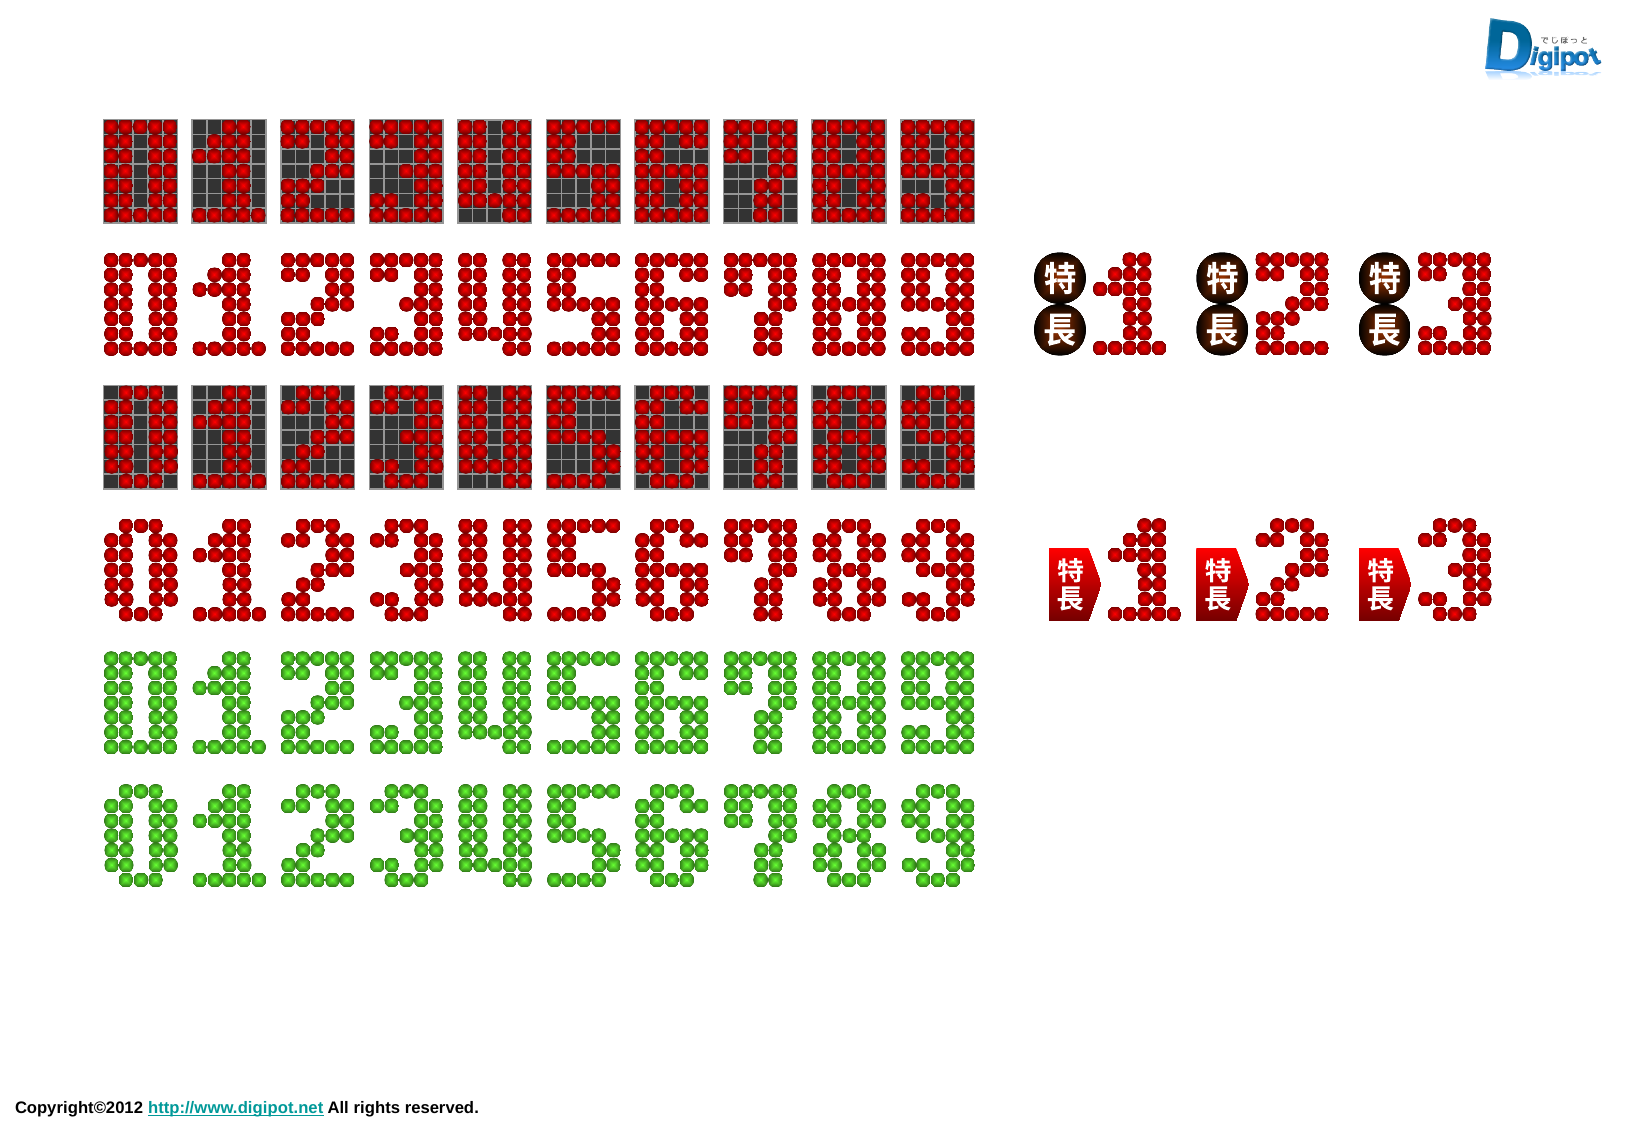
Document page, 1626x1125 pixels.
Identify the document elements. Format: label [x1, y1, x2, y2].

text_box [1092, 252, 1167, 356]
text_box [280, 651, 355, 755]
text_box [901, 518, 975, 622]
text_box [723, 385, 798, 489]
text_box [1107, 518, 1182, 622]
text_box [1417, 252, 1492, 356]
text_box [546, 119, 621, 223]
text_box [547, 784, 621, 888]
text_box [192, 518, 267, 622]
text_box [1034, 252, 1086, 356]
text_box [1196, 547, 1249, 622]
picture [1485, 18, 1602, 82]
text_box [369, 119, 443, 223]
text_box [900, 119, 975, 223]
text_box [635, 385, 709, 489]
text_box [457, 651, 532, 755]
text_box [1417, 518, 1492, 622]
text_box [458, 518, 532, 622]
text_box [634, 252, 709, 356]
text_box [723, 252, 798, 356]
text_box [723, 784, 798, 888]
text_box [812, 385, 887, 489]
text_box [369, 518, 444, 622]
text_box [546, 252, 621, 356]
text_box [192, 651, 266, 755]
text_box [812, 784, 887, 888]
text_box [369, 784, 444, 888]
text_box [634, 651, 709, 755]
text_box [104, 385, 178, 489]
text_box [547, 518, 621, 622]
text_box [280, 119, 354, 223]
text_box [1255, 252, 1329, 356]
text_box [901, 385, 975, 489]
text_box [280, 784, 355, 888]
text_box [192, 252, 266, 356]
text_box [1358, 547, 1412, 622]
text_box [901, 784, 975, 888]
text_box [812, 252, 886, 356]
text_box [812, 518, 887, 622]
text_box [547, 385, 621, 489]
text_box [369, 385, 444, 489]
text_box [546, 651, 621, 755]
text_box [280, 518, 355, 622]
text_box [104, 784, 178, 888]
text_box [103, 252, 178, 356]
text_box [723, 518, 798, 622]
text_box [103, 651, 178, 755]
text_box [192, 119, 266, 223]
text_box [104, 518, 178, 622]
text_box [192, 784, 267, 888]
text_box [369, 252, 444, 356]
text_box [1196, 252, 1249, 356]
text_box [192, 385, 267, 489]
text_box [1255, 518, 1329, 622]
text_box [811, 119, 886, 223]
text_box [457, 252, 532, 356]
text_box [900, 651, 975, 755]
text_box [458, 784, 532, 888]
text_box [1358, 252, 1411, 356]
text_box [635, 784, 709, 888]
text_box [812, 651, 886, 755]
text_box [723, 651, 798, 755]
text_box [458, 385, 532, 489]
text_box [635, 518, 709, 622]
text_box [457, 119, 532, 223]
text_box [280, 252, 355, 356]
text_box [900, 252, 975, 356]
text_box [280, 385, 355, 489]
text_box [634, 119, 709, 223]
text_box [369, 651, 444, 755]
text_box [1048, 547, 1102, 622]
text_box [723, 119, 797, 223]
text_box [103, 119, 178, 223]
